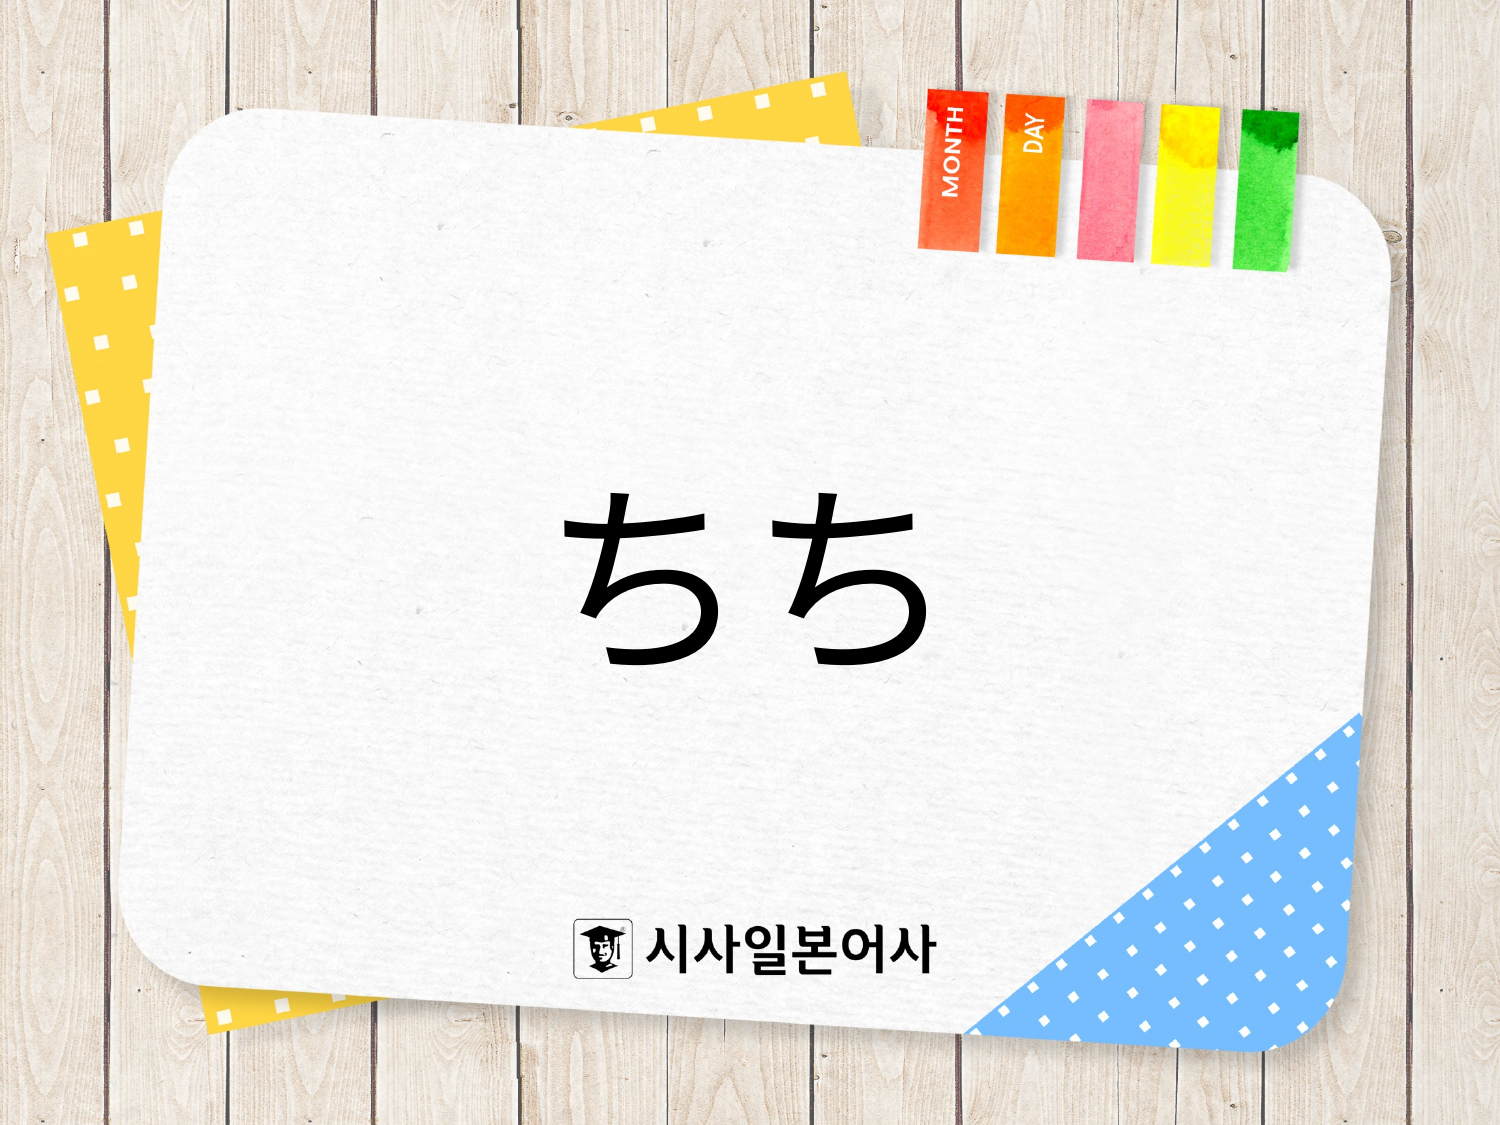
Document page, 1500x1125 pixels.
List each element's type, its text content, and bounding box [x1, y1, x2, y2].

picture [0, 0, 1500, 1125]
title ちち [75, 338, 1425, 811]
